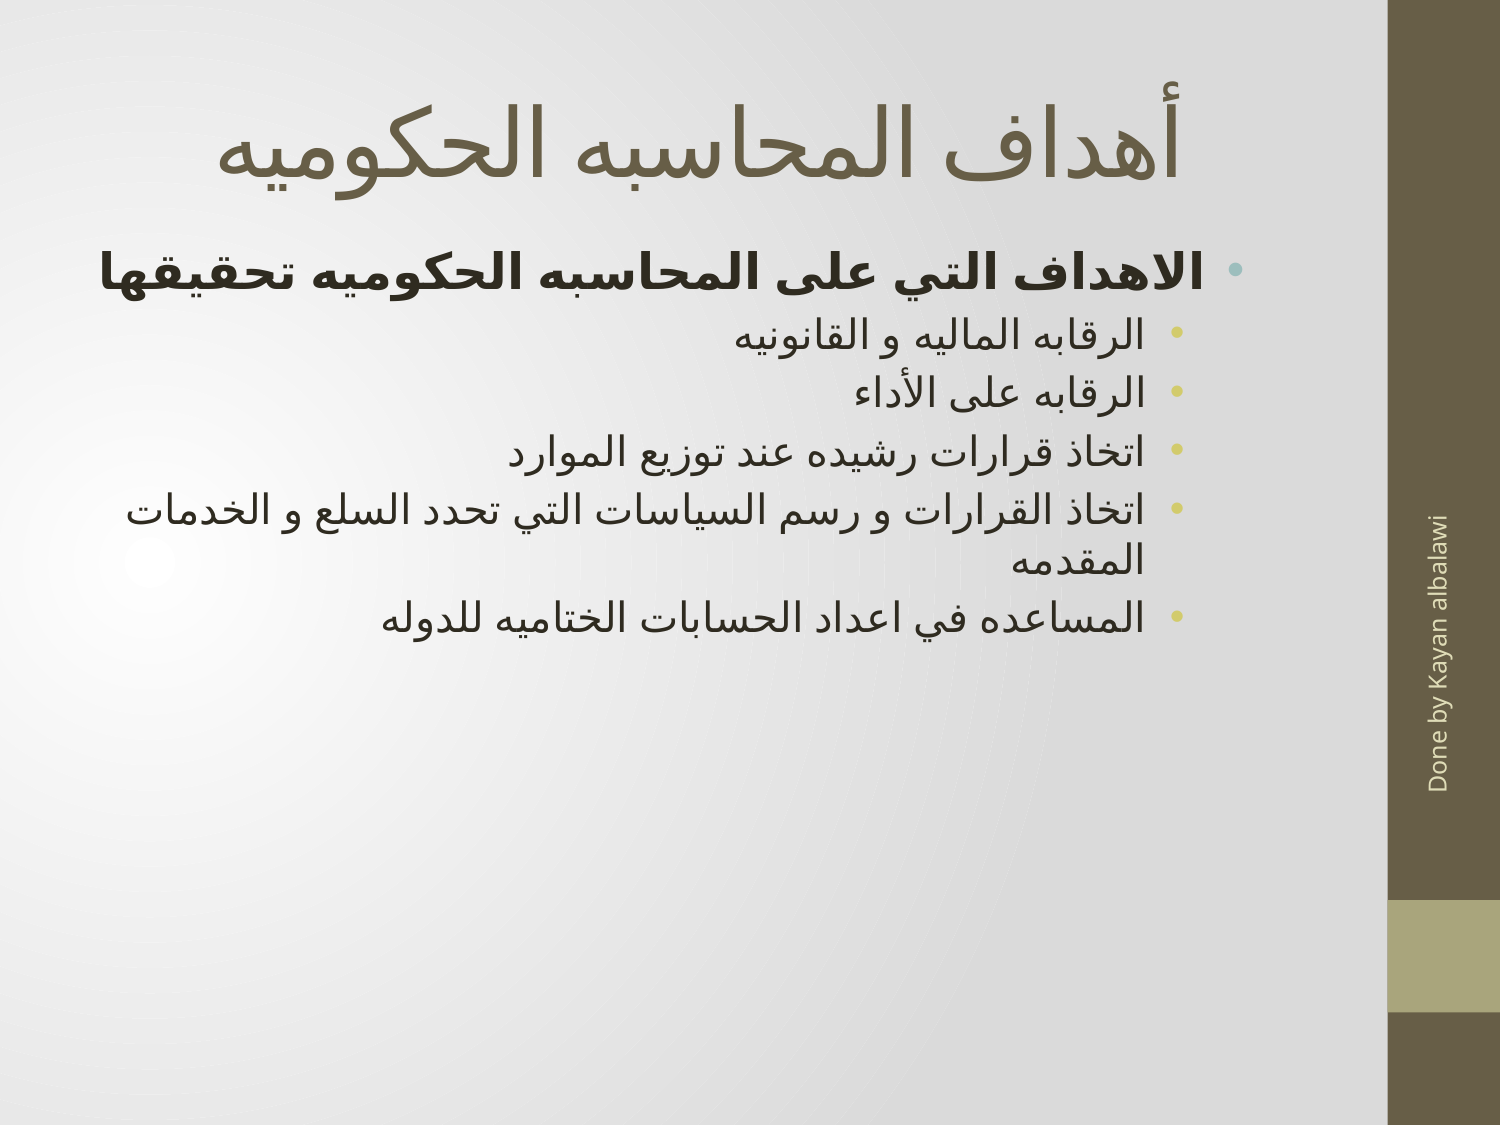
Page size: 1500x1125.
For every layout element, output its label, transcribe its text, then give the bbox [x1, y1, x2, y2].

title أهداف المحاسبه الحكوميه [75, 45, 1325, 233]
list الاهداف التي على المحاسبه الحكوميه تحقيقها الرقابه الماليه و القانونيه الرقابه على الأداء اتخاذ قرارات رشيده عند توزيع الموارد اتخاذ القرارات و رسم السياسات التي تحدد السلع و الخدمات المقدمه المساعده في اعداد الحسابات الختاميه للدوله [76, 231, 1327, 1020]
footer Done by Kayan albalawi [1408, 500, 1469, 889]
